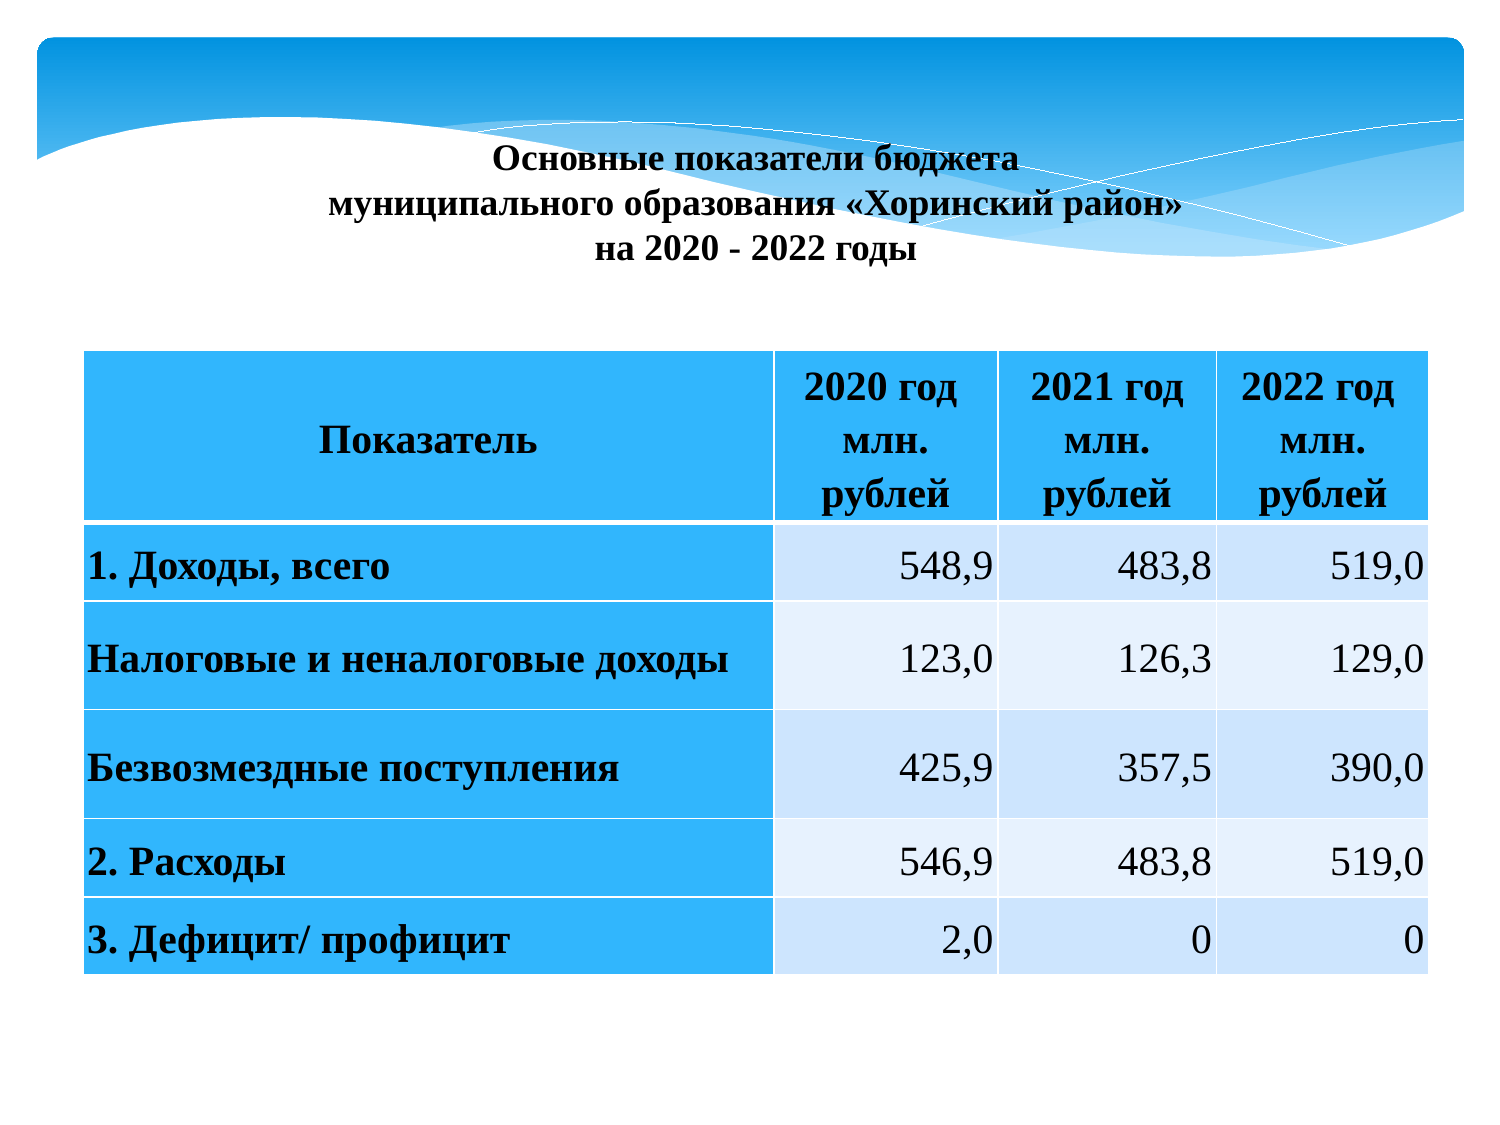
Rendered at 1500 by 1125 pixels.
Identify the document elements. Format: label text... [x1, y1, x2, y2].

table_cell 1. Доходы, всего [84, 525, 773, 600]
table_cell 123,0 [775, 602, 997, 709]
table_cell Безвозмездные поступления [84, 710, 773, 818]
table_cell 126,3 [999, 602, 1216, 709]
table_header Показатель [84, 351, 773, 520]
table_header 2020 год млн. рублей [775, 351, 997, 520]
table_cell 390,0 [1217, 710, 1428, 818]
table_cell 483,8 [999, 525, 1216, 600]
table_cell 483,8 [999, 819, 1216, 896]
table_cell Налоговые и неналоговые доходы [84, 602, 773, 709]
table_cell 0 [999, 898, 1216, 974]
table_cell 425,9 [775, 710, 997, 818]
table_cell 519,0 [1217, 819, 1428, 896]
table_cell 3. Дефицит/ профицит [84, 898, 773, 974]
table_cell 2. Расходы [84, 819, 773, 896]
table_cell 548,9 [775, 525, 997, 600]
table_header 2022 год млн. рублей [1217, 351, 1428, 520]
text_box Основные показатели бюджета муниципального образования «Хоринский район» на 2020 - 2022 годы [112, 125, 1400, 276]
table_header 2021 год млн. рублей [999, 351, 1216, 520]
table_cell 546,9 [775, 819, 997, 896]
table_cell 2,0 [775, 898, 997, 974]
table_cell 129,0 [1217, 602, 1428, 709]
table_cell 357,5 [999, 710, 1216, 818]
table_cell 0 [1217, 898, 1428, 974]
table_cell 519,0 [1217, 525, 1428, 600]
